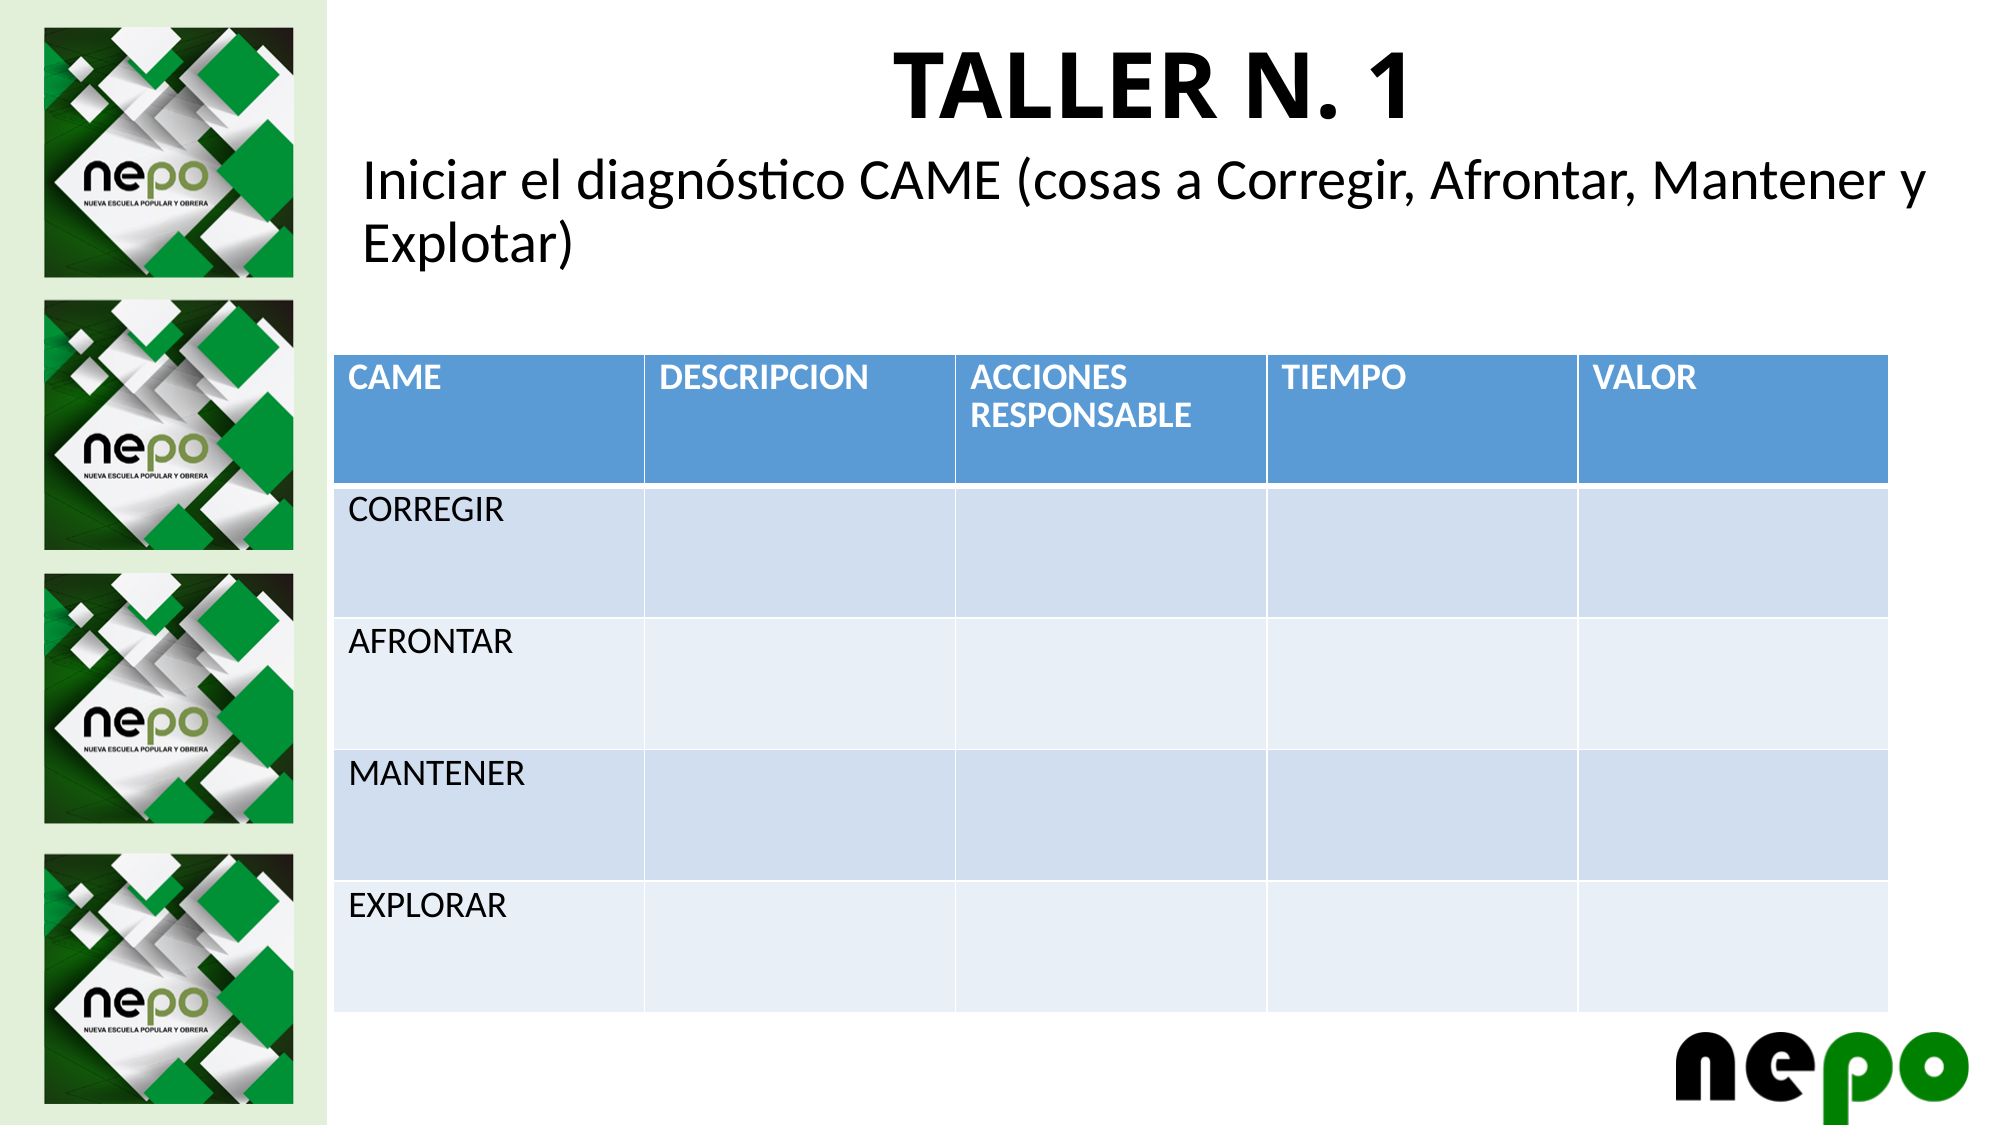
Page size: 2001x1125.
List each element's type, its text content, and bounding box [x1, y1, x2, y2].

table_cell [645, 619, 955, 749]
table_cell MANTENER [334, 750, 644, 880]
table_cell [1579, 750, 1888, 880]
table_cell [1268, 882, 1577, 1012]
title TALLER N. 1 [347, 31, 1964, 141]
table_cell [956, 750, 1266, 880]
table_cell [645, 750, 955, 880]
table_header VALOR [1579, 355, 1888, 483]
table_cell [645, 489, 955, 617]
table_header CAME [334, 355, 644, 483]
picture [1676, 1032, 1969, 1125]
table_header TIEMPO [1268, 355, 1577, 483]
table_cell EXPLORAR [334, 882, 644, 1012]
table_header ACCIONES RESPONSABLE [956, 355, 1266, 483]
table_cell [1579, 489, 1888, 617]
table_header DESCRIPCION [645, 355, 955, 483]
table_cell [956, 619, 1266, 749]
table_cell [1268, 750, 1577, 880]
table_cell [1579, 882, 1888, 1012]
table_cell AFRONTAR [334, 619, 644, 749]
table_cell [956, 489, 1266, 617]
list Iniciar el diagnóstico CAME (cosas a Corregir, Afrontar, Mantener y Explotar) [347, 141, 1964, 1014]
picture [0, 0, 327, 1125]
table_cell [1579, 619, 1888, 749]
table_cell [1268, 619, 1577, 749]
table_cell [956, 882, 1266, 1012]
table_cell [1268, 489, 1577, 617]
table_cell CORREGIR [334, 489, 644, 617]
table_cell [645, 882, 955, 1012]
